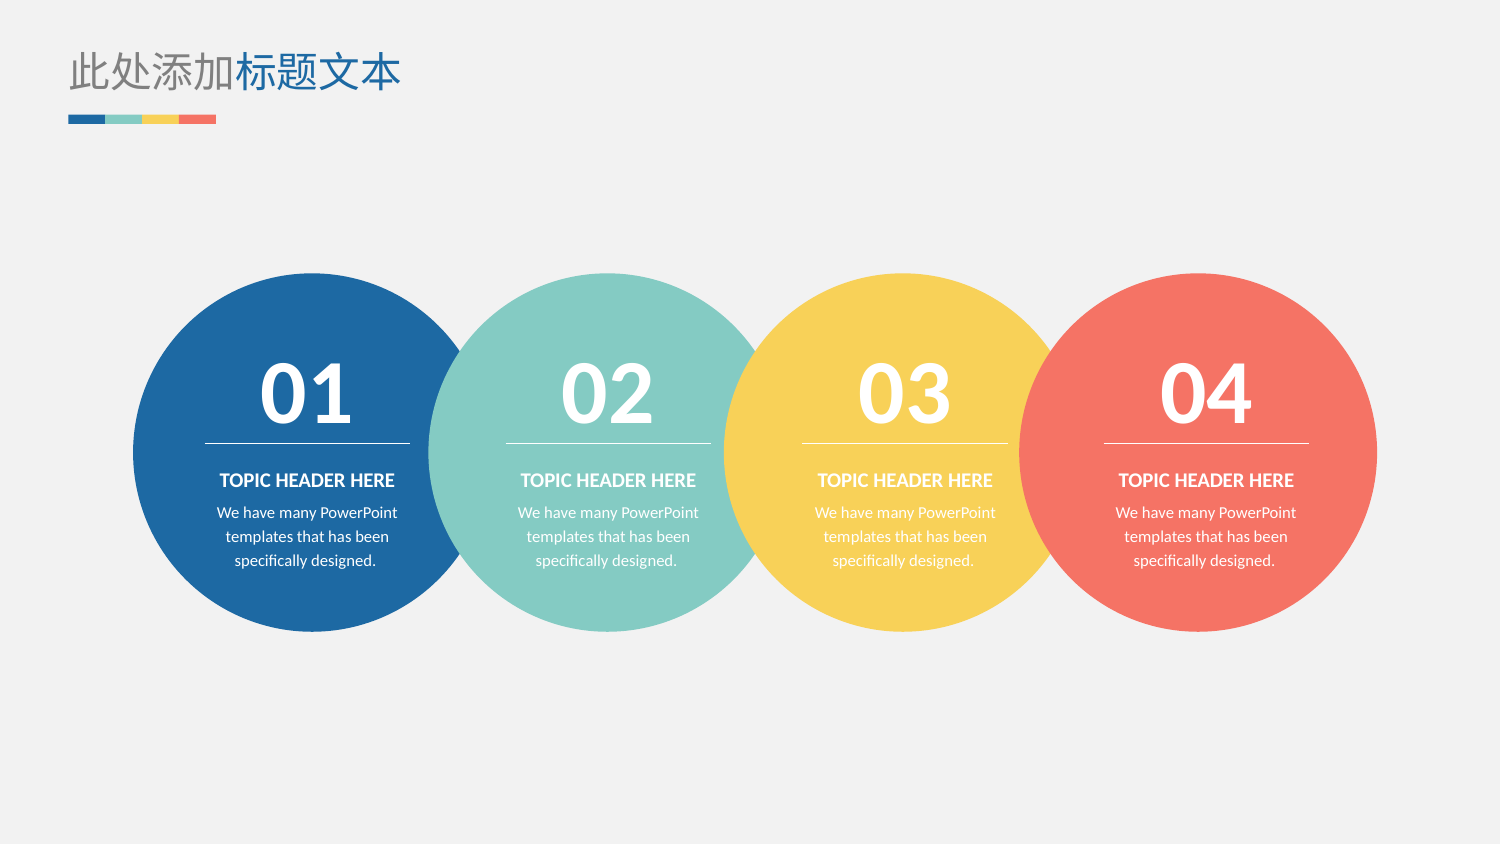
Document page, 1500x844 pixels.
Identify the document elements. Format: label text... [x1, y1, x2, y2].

text_box 此处添加标题文本 [68, 45, 524, 96]
text_box [133, 273, 459, 632]
text_box 03 [828, 309, 982, 442]
text_box 01 [231, 309, 384, 442]
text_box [68, 114, 217, 125]
text_box TOPIC HEADER HERE We have many PowerPoint templates that has been specifically designed. [496, 461, 721, 570]
text_box TOPIC HEADER HERE We have many PowerPoint templates that has been specifically designed. [1094, 461, 1319, 570]
text_box [1019, 273, 1378, 632]
text_box [723, 273, 1050, 632]
text_box TOPIC HEADER HERE We have many PowerPoint templates that has been specifically designed. [195, 461, 420, 570]
text_box [428, 273, 755, 632]
text_box 02 [532, 309, 685, 442]
text_box TOPIC HEADER HERE We have many PowerPoint templates that has been specifically designed. [793, 461, 1018, 570]
text_box 04 [1130, 309, 1283, 442]
